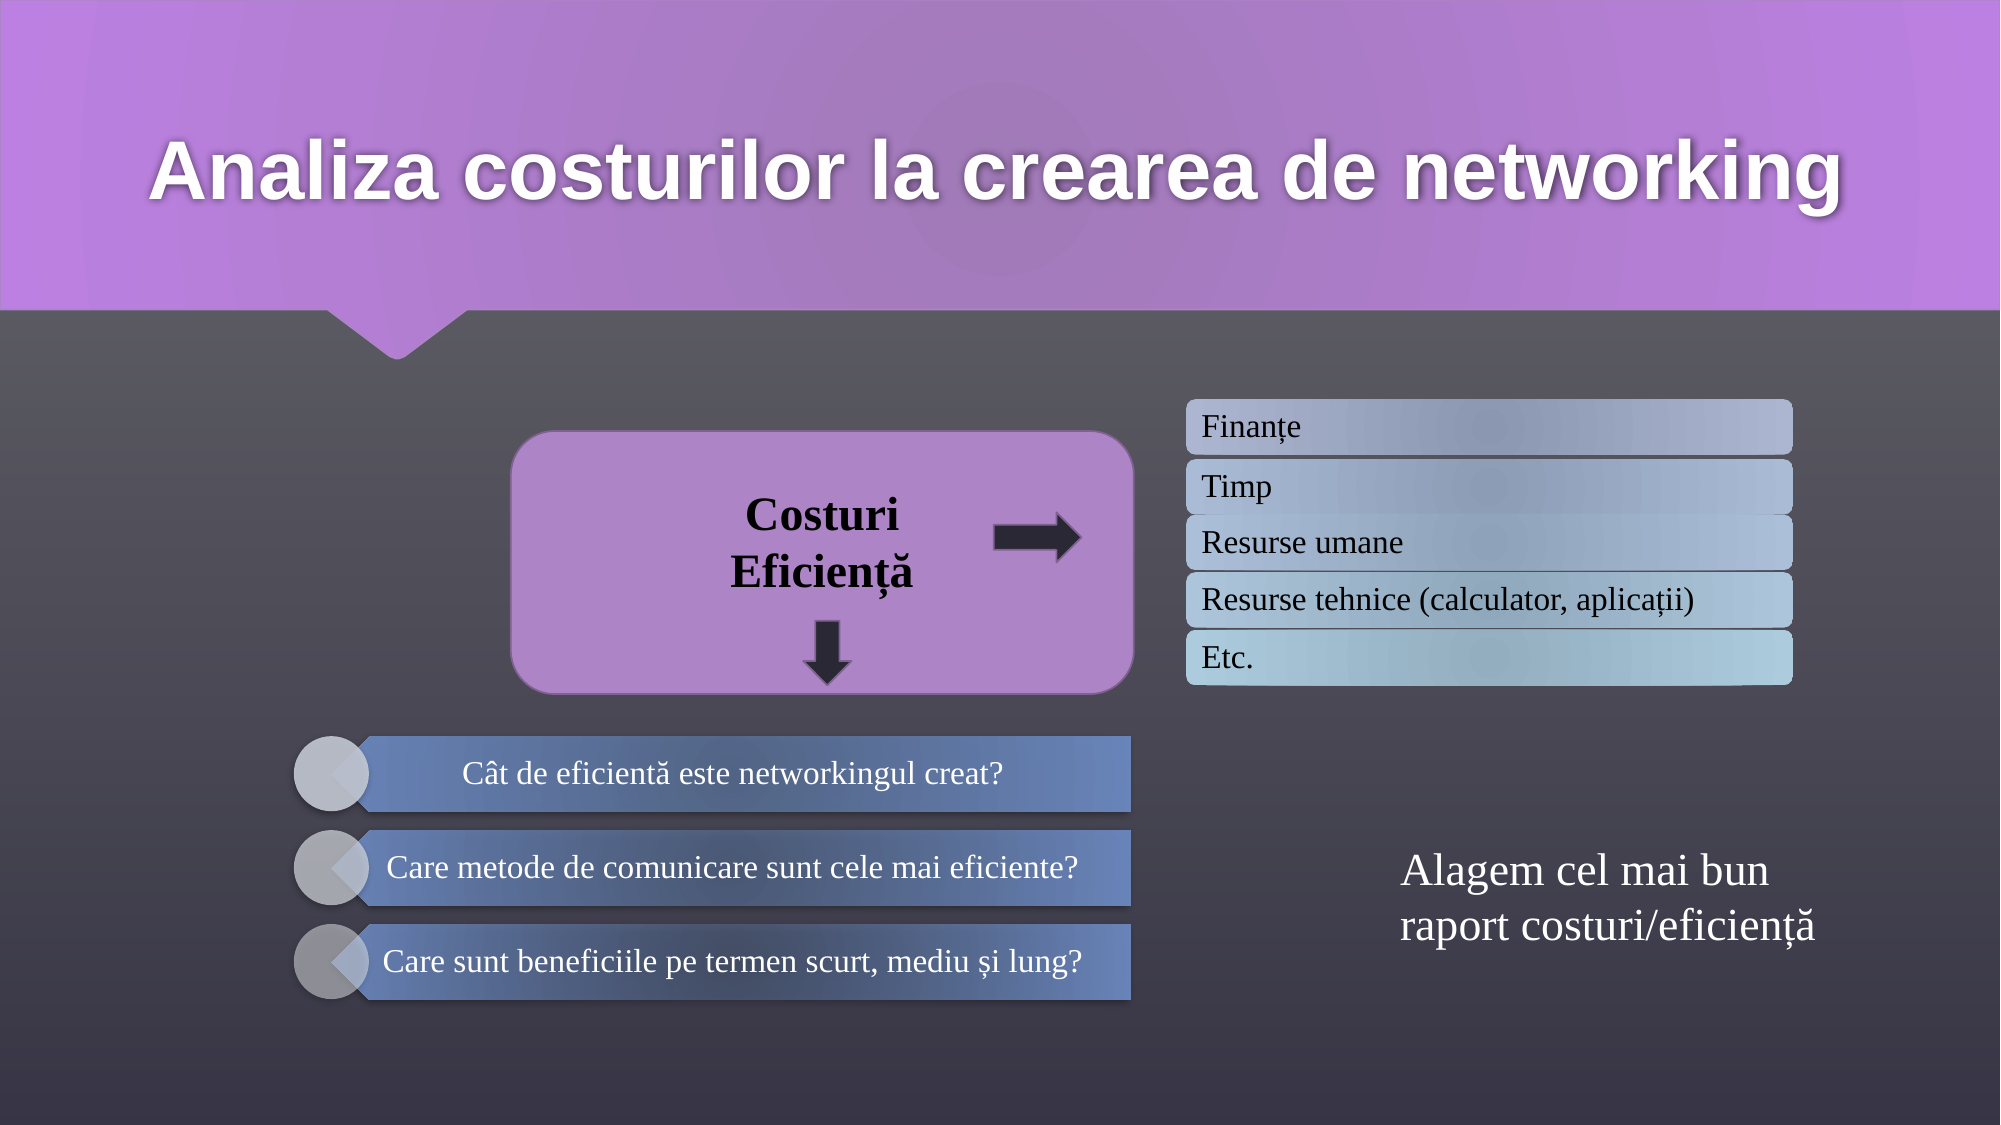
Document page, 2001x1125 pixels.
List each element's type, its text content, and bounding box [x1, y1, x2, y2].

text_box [1185, 398, 1794, 686]
title Analiza costurilor la crearea de networking [132, 64, 1868, 224]
text_box Costuri Eficiență [509, 430, 1135, 695]
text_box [111, 735, 1314, 1000]
text_box Alagem cel mai bun raport costuri/eficiență [1385, 832, 1889, 957]
text_box [802, 619, 853, 686]
text_box [992, 511, 1083, 564]
